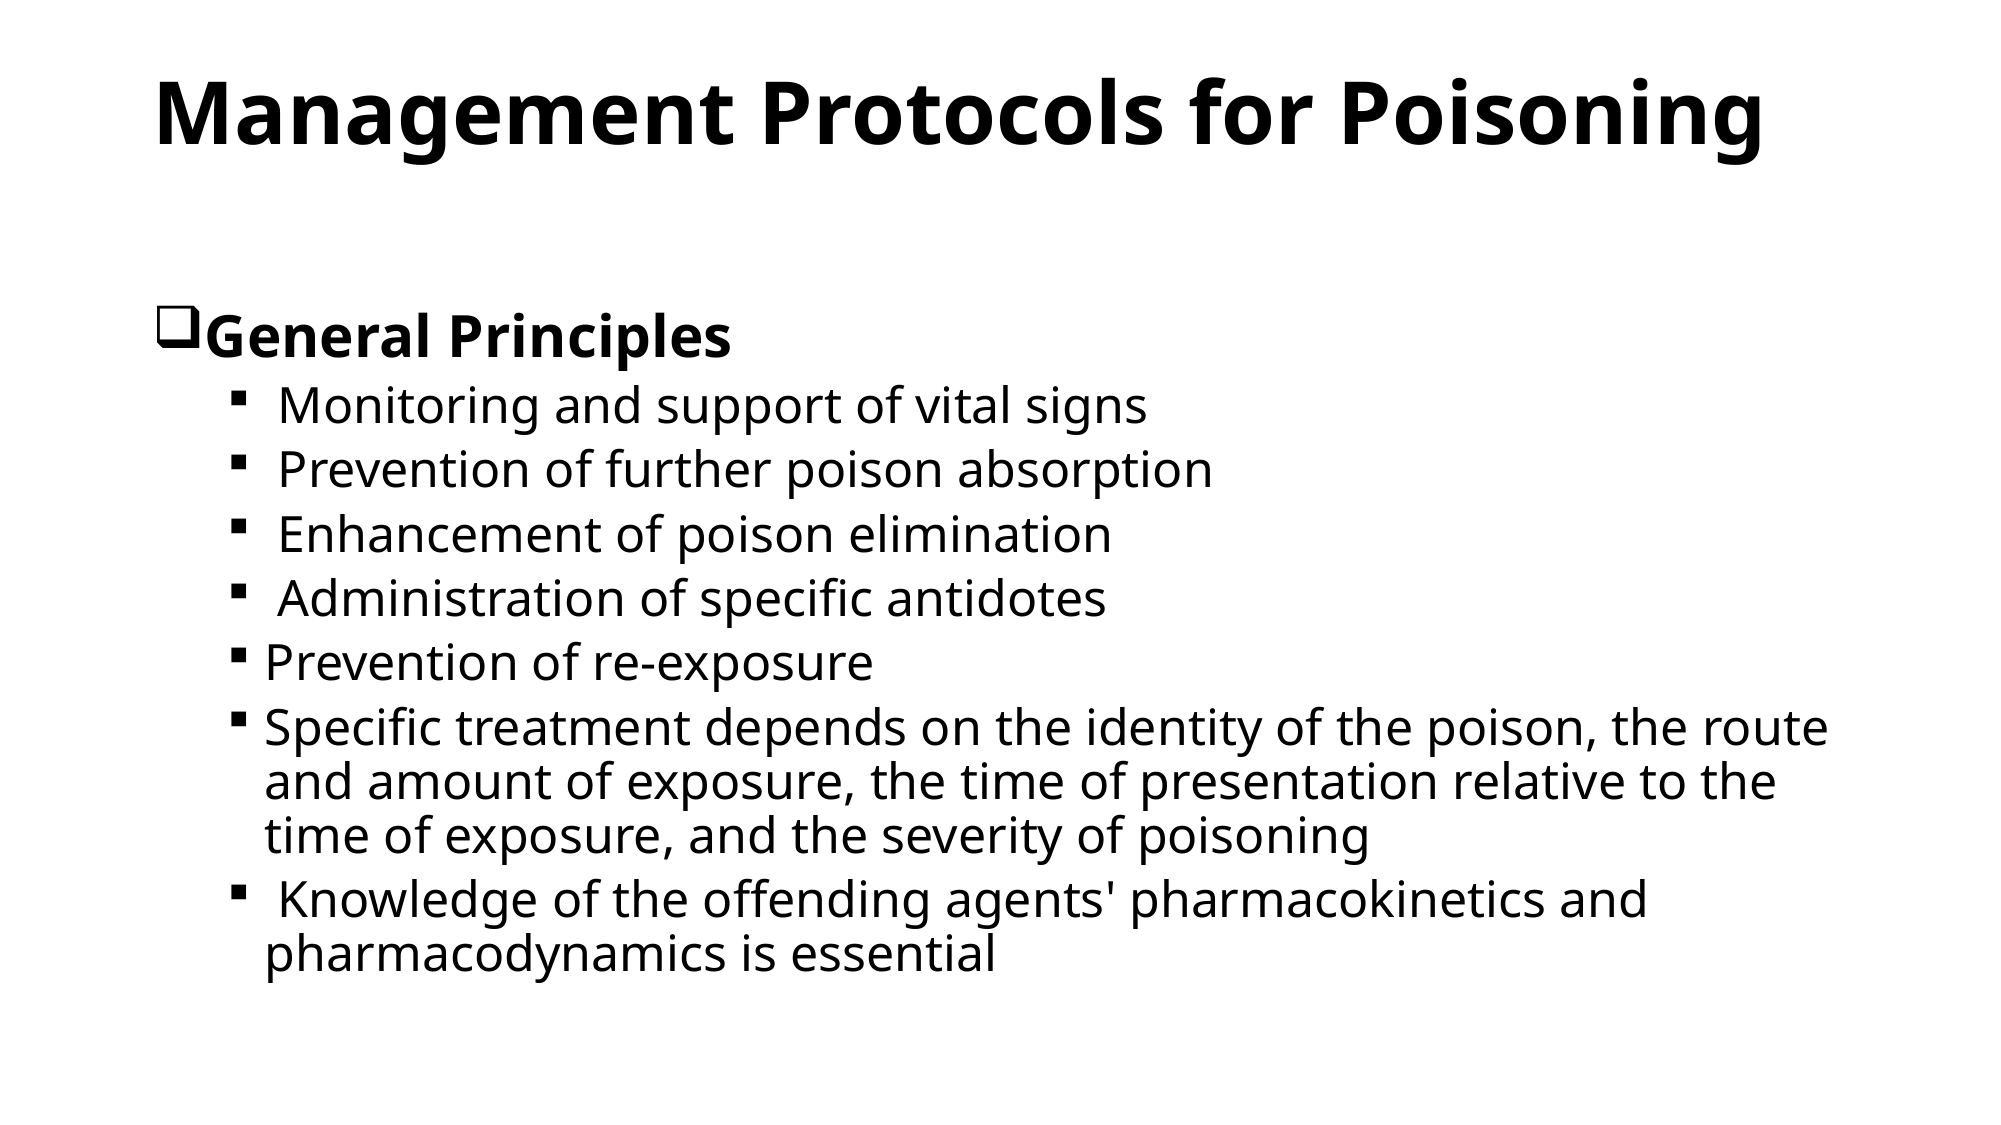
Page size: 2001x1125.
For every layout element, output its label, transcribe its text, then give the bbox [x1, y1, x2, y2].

list General Principles Monitoring and support of vital signs Prevention of further poison absorption Enhancement of poison elimination Administration of specific antidotes Prevention of re-exposure Specific treatment depends on the identity of the poison, the route and amount of exposure, the time of presentation relative to the time of exposure, and the severity of poisoning Knowledge of the offending agents' pharmacokinetics and pharmacodynamics is essential [137, 299, 1863, 1014]
title Management Protocols for Poisoning [137, 59, 1863, 278]
